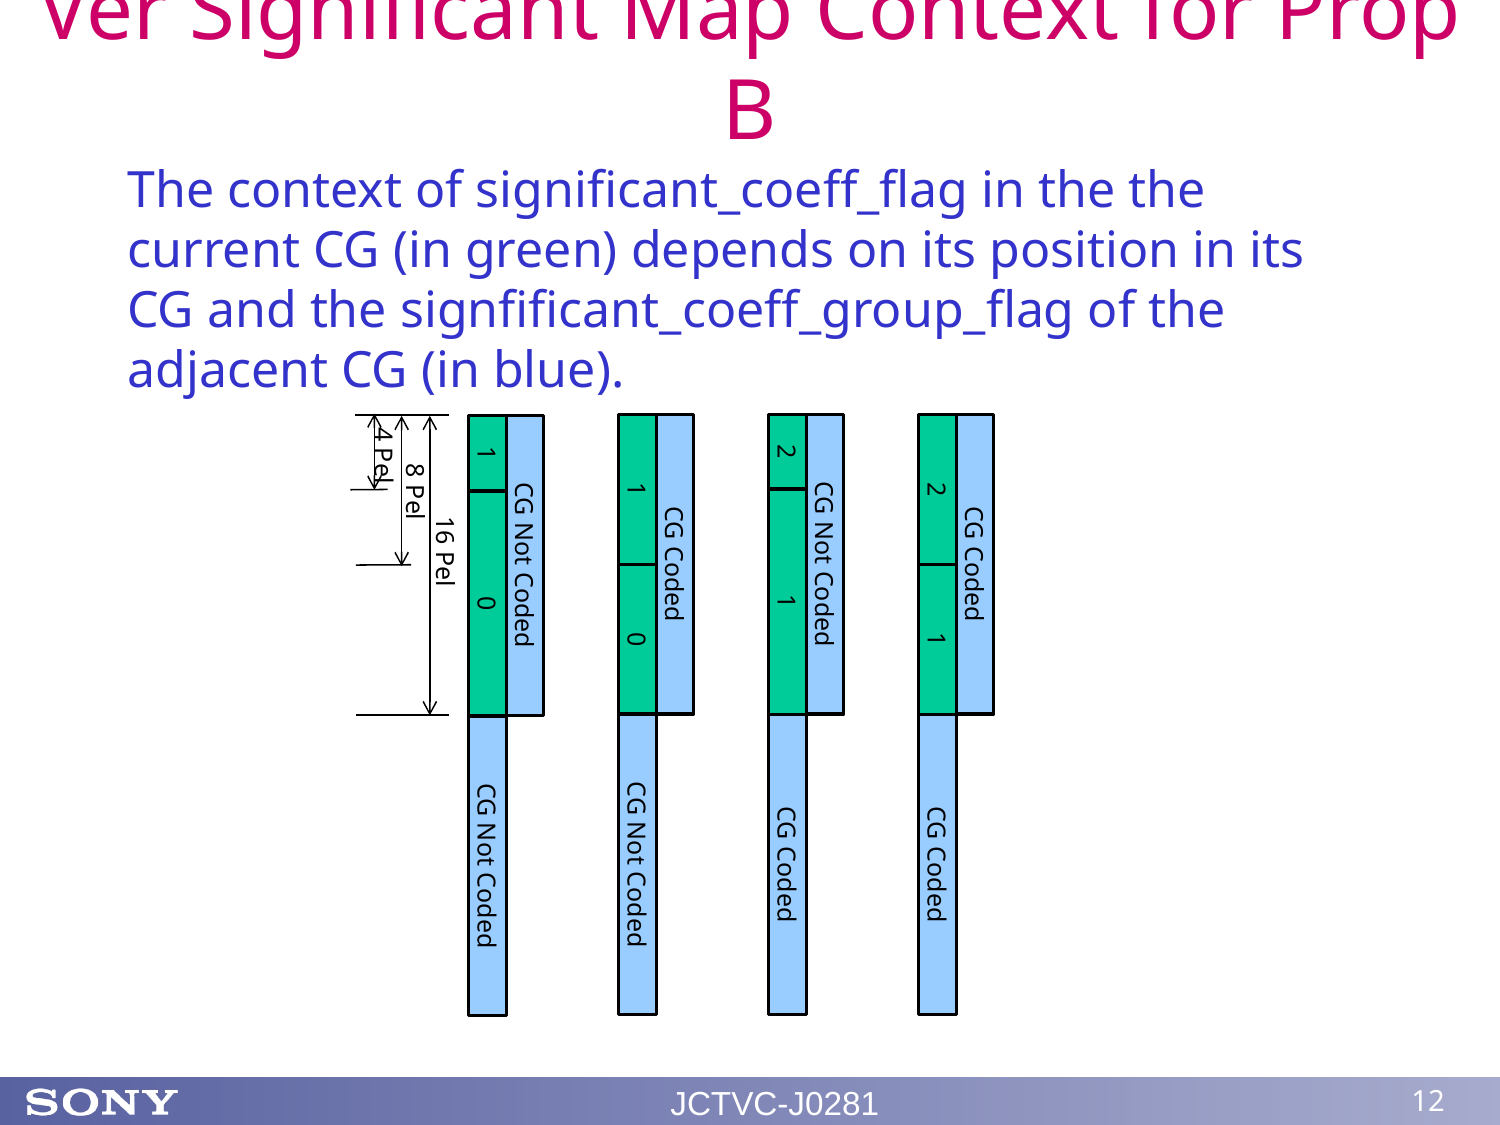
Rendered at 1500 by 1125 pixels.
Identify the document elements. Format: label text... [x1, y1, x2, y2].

text_box 2 [768, 414, 807, 489]
picture [26, 1088, 178, 1116]
text_box 0 [473, 490, 507, 716]
text_box CG Coded [768, 715, 807, 1015]
text_box CG Not Coded [618, 714, 657, 1015]
text_box CG Not Coded [507, 415, 544, 716]
text_box 2 [918, 414, 957, 564]
footer JCTVC-J0281 [537, 1074, 1013, 1125]
text_box CG Coded [918, 715, 957, 1015]
text_box 1 [918, 564, 957, 715]
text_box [350, 412, 469, 716]
text_box CG Not Coded [468, 716, 507, 1016]
text_box 1 [472, 415, 507, 490]
list The context of significant_coeff_flag in the the current CG (in green) depends on its position in its CG and the signfificant_coeff_group_flag of the adjacent CG (in blue). [112, 149, 1388, 1051]
title Ver Significant Map Context for Prop B [0, 0, 1500, 115]
text_box 1 [618, 414, 657, 564]
text_box CG Coded [957, 414, 994, 715]
text_box 0 [618, 564, 657, 714]
text_box CG Coded [656, 414, 694, 715]
slide_number 12 [1147, 1074, 1461, 1125]
text_box 1 [768, 489, 807, 715]
text_box CG Not Coded [807, 414, 844, 715]
